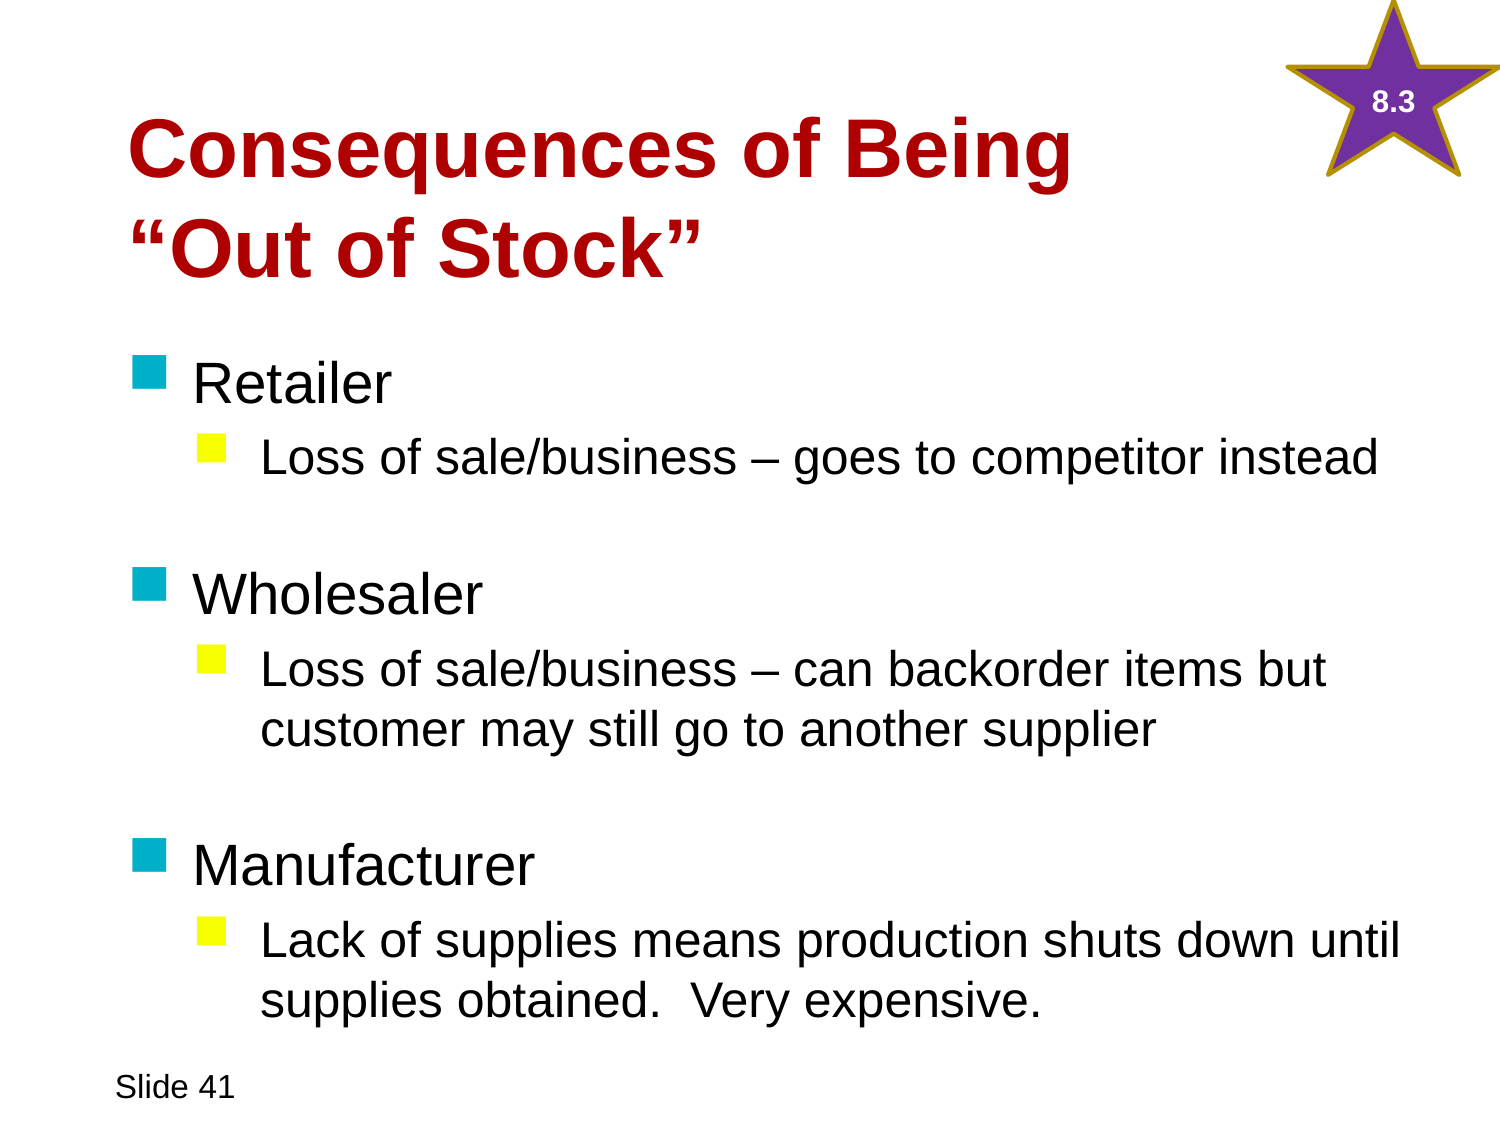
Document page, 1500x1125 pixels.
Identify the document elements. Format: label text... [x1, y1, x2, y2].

slide_number Slide 41 [99, 1037, 413, 1113]
list Retailer Loss of sale/business – goes to competitor instead Wholesaler Loss of sale/business – can backorder items but customer may still go to another supplier Manufacturer Lack of supplies means production shuts down until supplies obtained. Very expensive. [112, 337, 1438, 976]
footer Chapter 8 [99, 1012, 413, 1037]
text_box 8.3 [1285, 0, 1500, 177]
title Consequences of Being “Out of Stock” [112, 99, 1388, 288]
